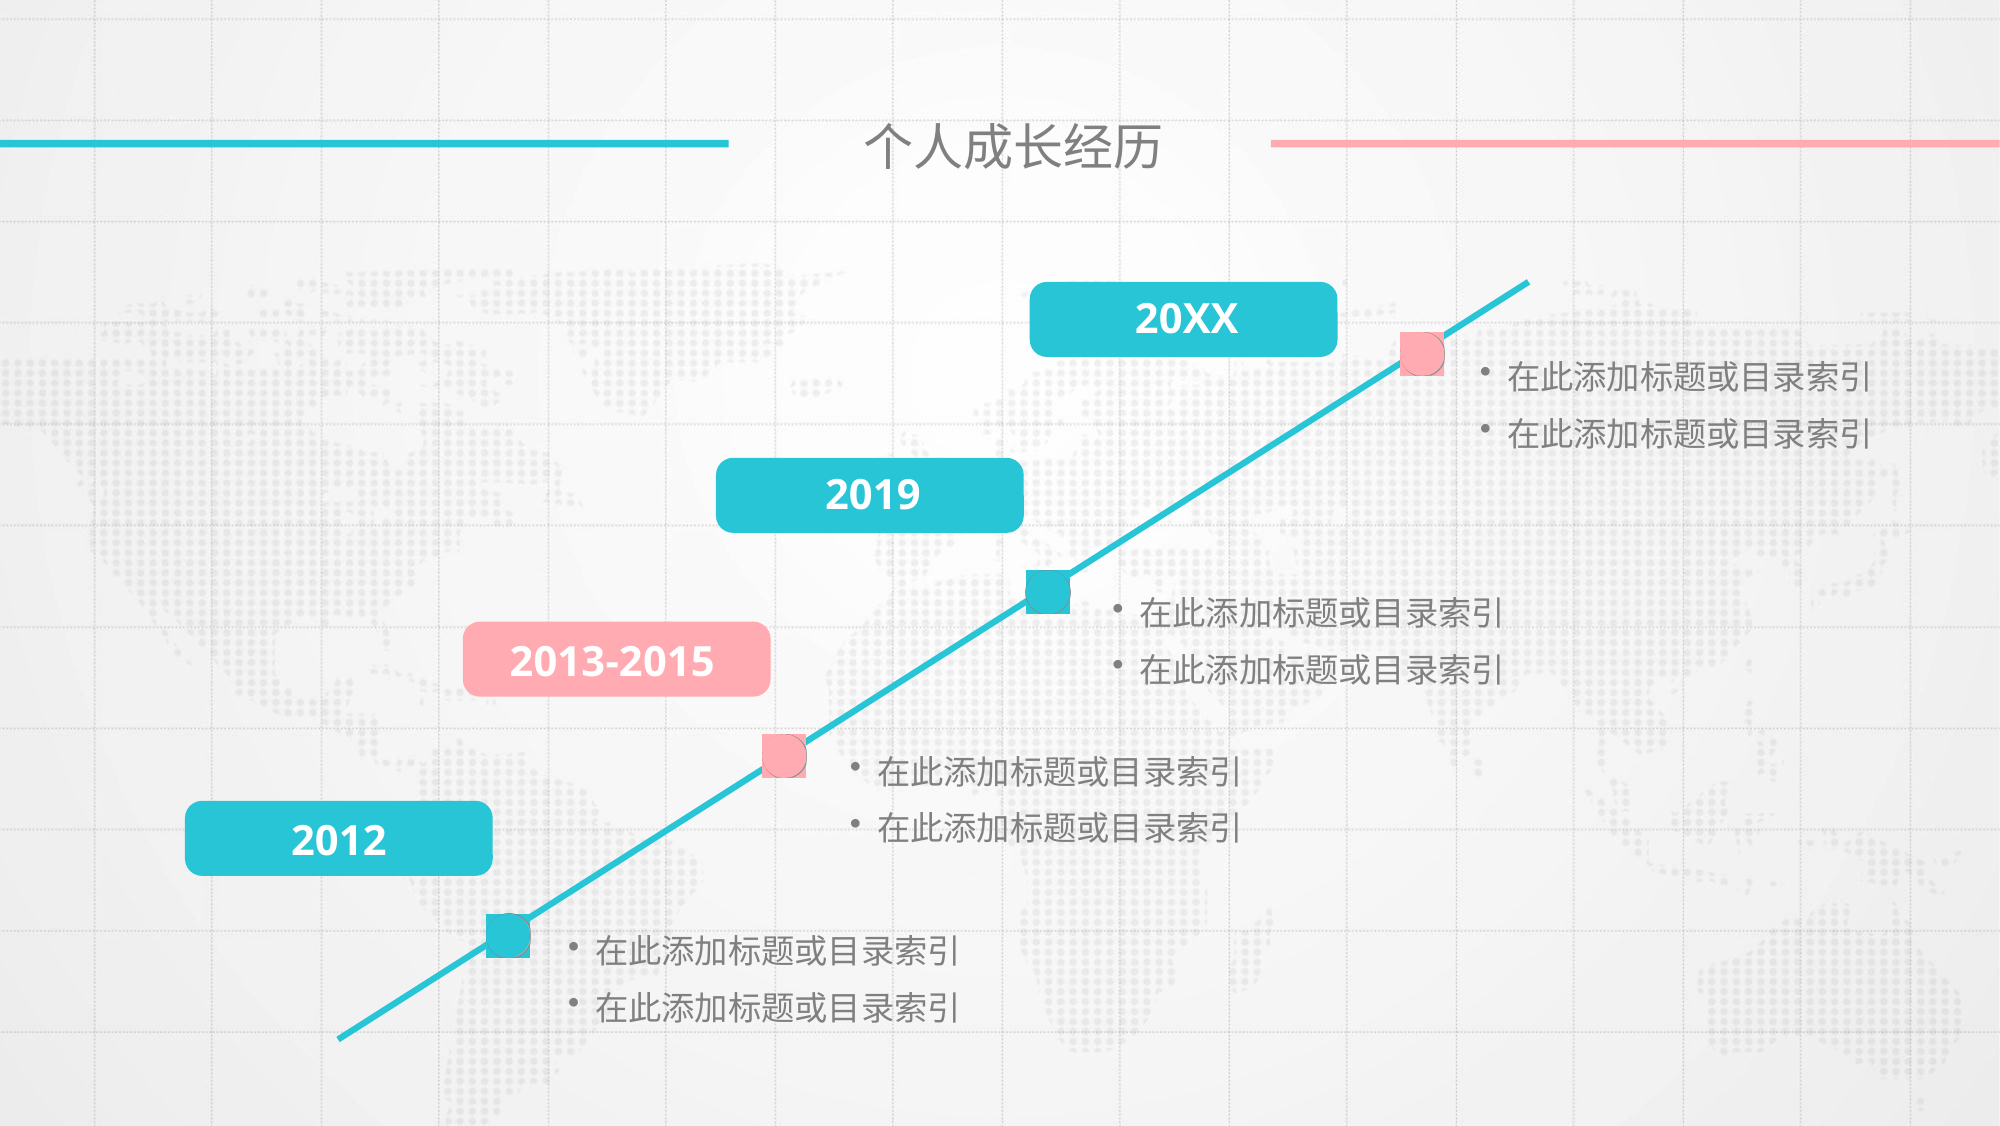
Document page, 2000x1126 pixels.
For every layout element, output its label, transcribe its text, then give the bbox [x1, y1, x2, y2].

picture [0, 0, 2000, 1126]
text_box [715, 457, 1024, 533]
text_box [485, 913, 531, 958]
text_box [1270, 139, 2000, 148]
text_box 20XX [1094, 284, 1280, 350]
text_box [762, 734, 807, 778]
text_box 在此添加标题或目录索引 在此添加标题或目录索引 [553, 923, 1265, 1035]
text_box 个人成长经历 [740, 107, 1286, 183]
text_box [0, 139, 729, 148]
text_box [469, 693, 764, 697]
text_box 在此添加标题或目录索引 在此添加标题或目录索引 [835, 743, 1547, 855]
text_box 在此添加标题或目录索引 在此添加标题或目录索引 [1465, 348, 2000, 461]
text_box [1025, 570, 1071, 615]
text_box 2013-2015 [454, 627, 771, 693]
text_box [1029, 281, 1338, 357]
text_box 2012 [246, 806, 432, 871]
text_box 2019 [780, 460, 966, 526]
text_box [467, 621, 766, 627]
text_box 在此添加标题或目录索引 在此添加标题或目录索引 [1097, 585, 1809, 697]
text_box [1399, 332, 1445, 376]
text_box [184, 800, 493, 876]
